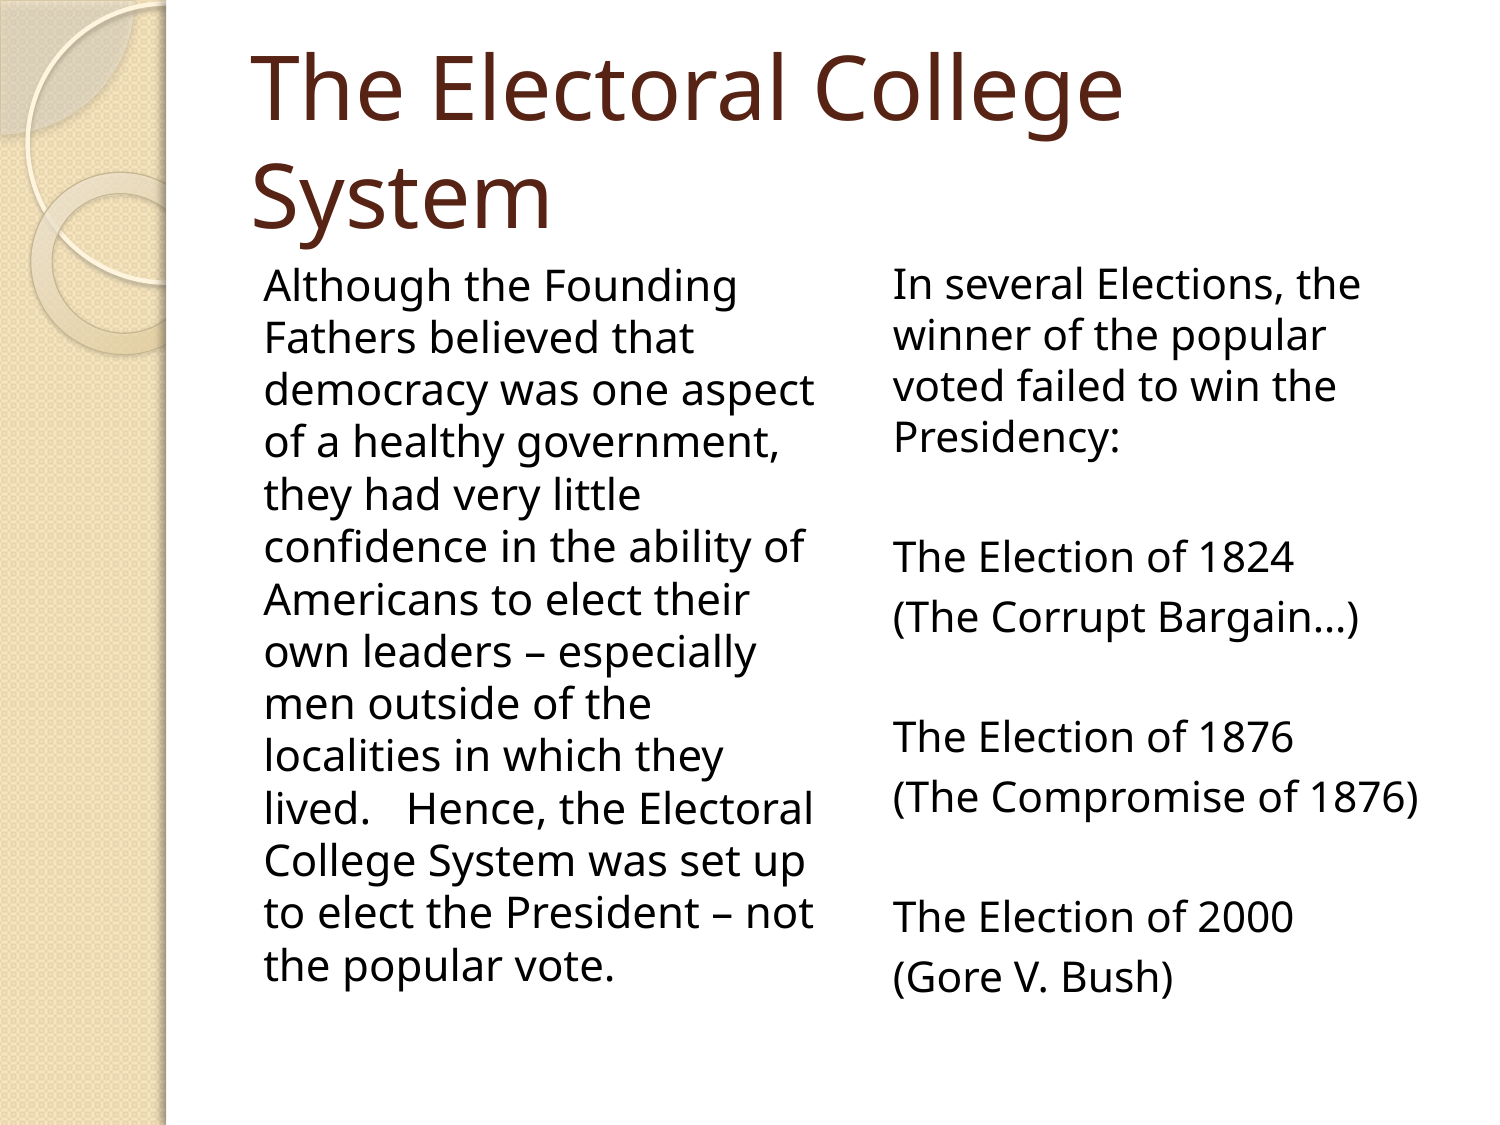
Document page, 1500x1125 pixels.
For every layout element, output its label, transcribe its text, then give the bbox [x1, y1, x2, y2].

list Although the Founding Fathers believed that democracy was one aspect of a healthy government, they had very little confidence in the ability of Americans to elect their own leaders – especially men outside of the localities in which they lived. Hence, the Electoral College System was set up to elect the President – not the popular vote. [235, 249, 836, 1015]
title The Electoral College System [235, 45, 1466, 233]
list In several Elections, the winner of the popular voted failed to win the Presidency: The Election of 1824 (The Corrupt Bargain…) The Election of 1876 (The Compromise of 1876) The Election of 2000 (Gore V. Bush) [865, 249, 1466, 1015]
